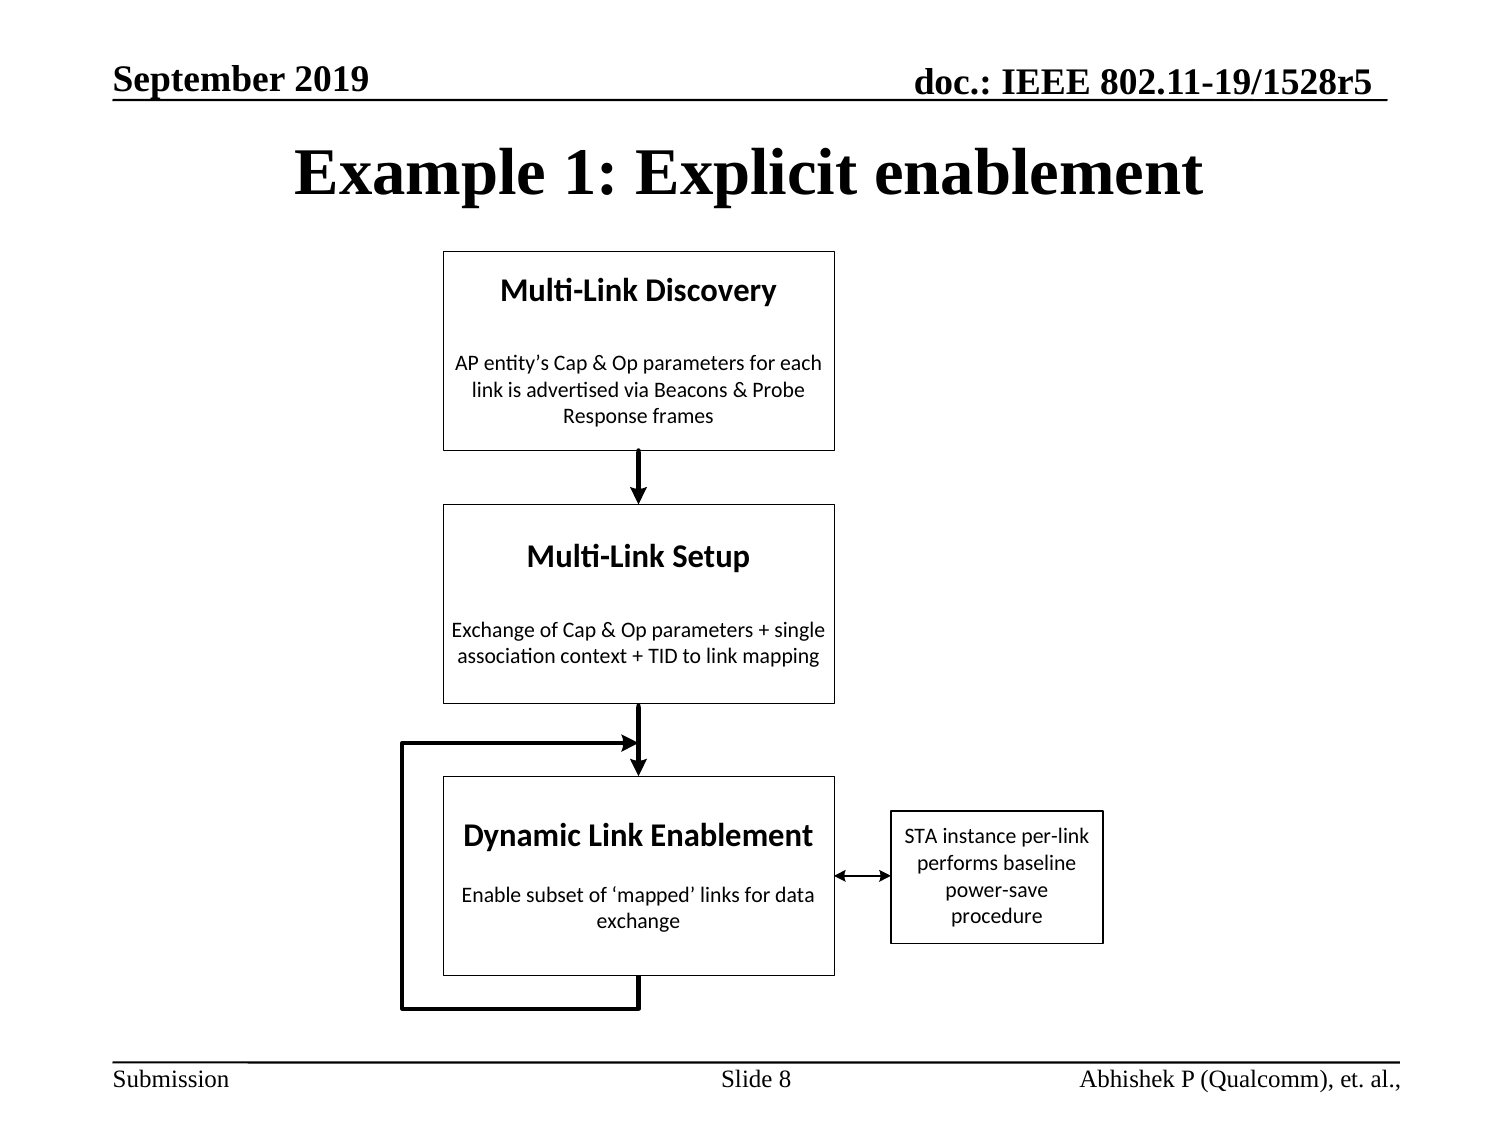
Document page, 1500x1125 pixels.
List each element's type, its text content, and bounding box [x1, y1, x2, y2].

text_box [380, 248, 1120, 1031]
footer Abhishek P (Qualcomm), et. al., [949, 1061, 1402, 1093]
slide_number Slide 8 [712, 1061, 801, 1093]
title Example 1: Explicit enablement [112, 112, 1388, 224]
